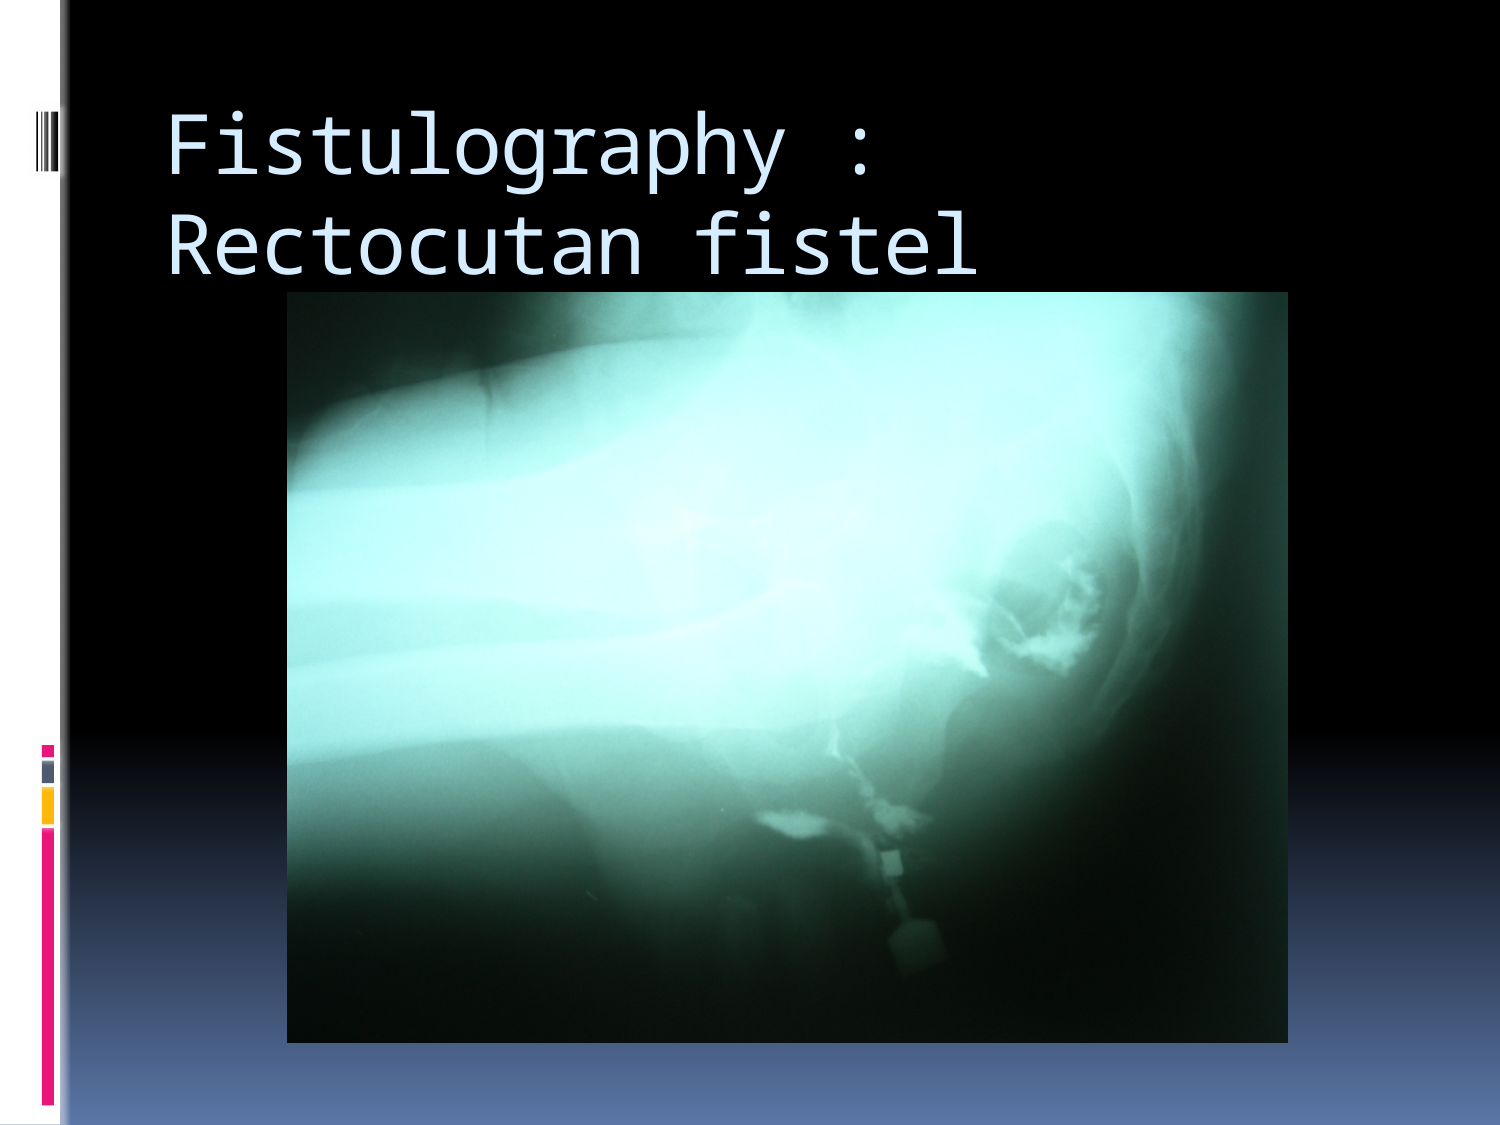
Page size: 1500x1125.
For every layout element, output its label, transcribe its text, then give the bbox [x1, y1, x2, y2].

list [286, 292, 1288, 1044]
title Fistulography : Rectocutan fistel [150, 83, 1425, 234]
